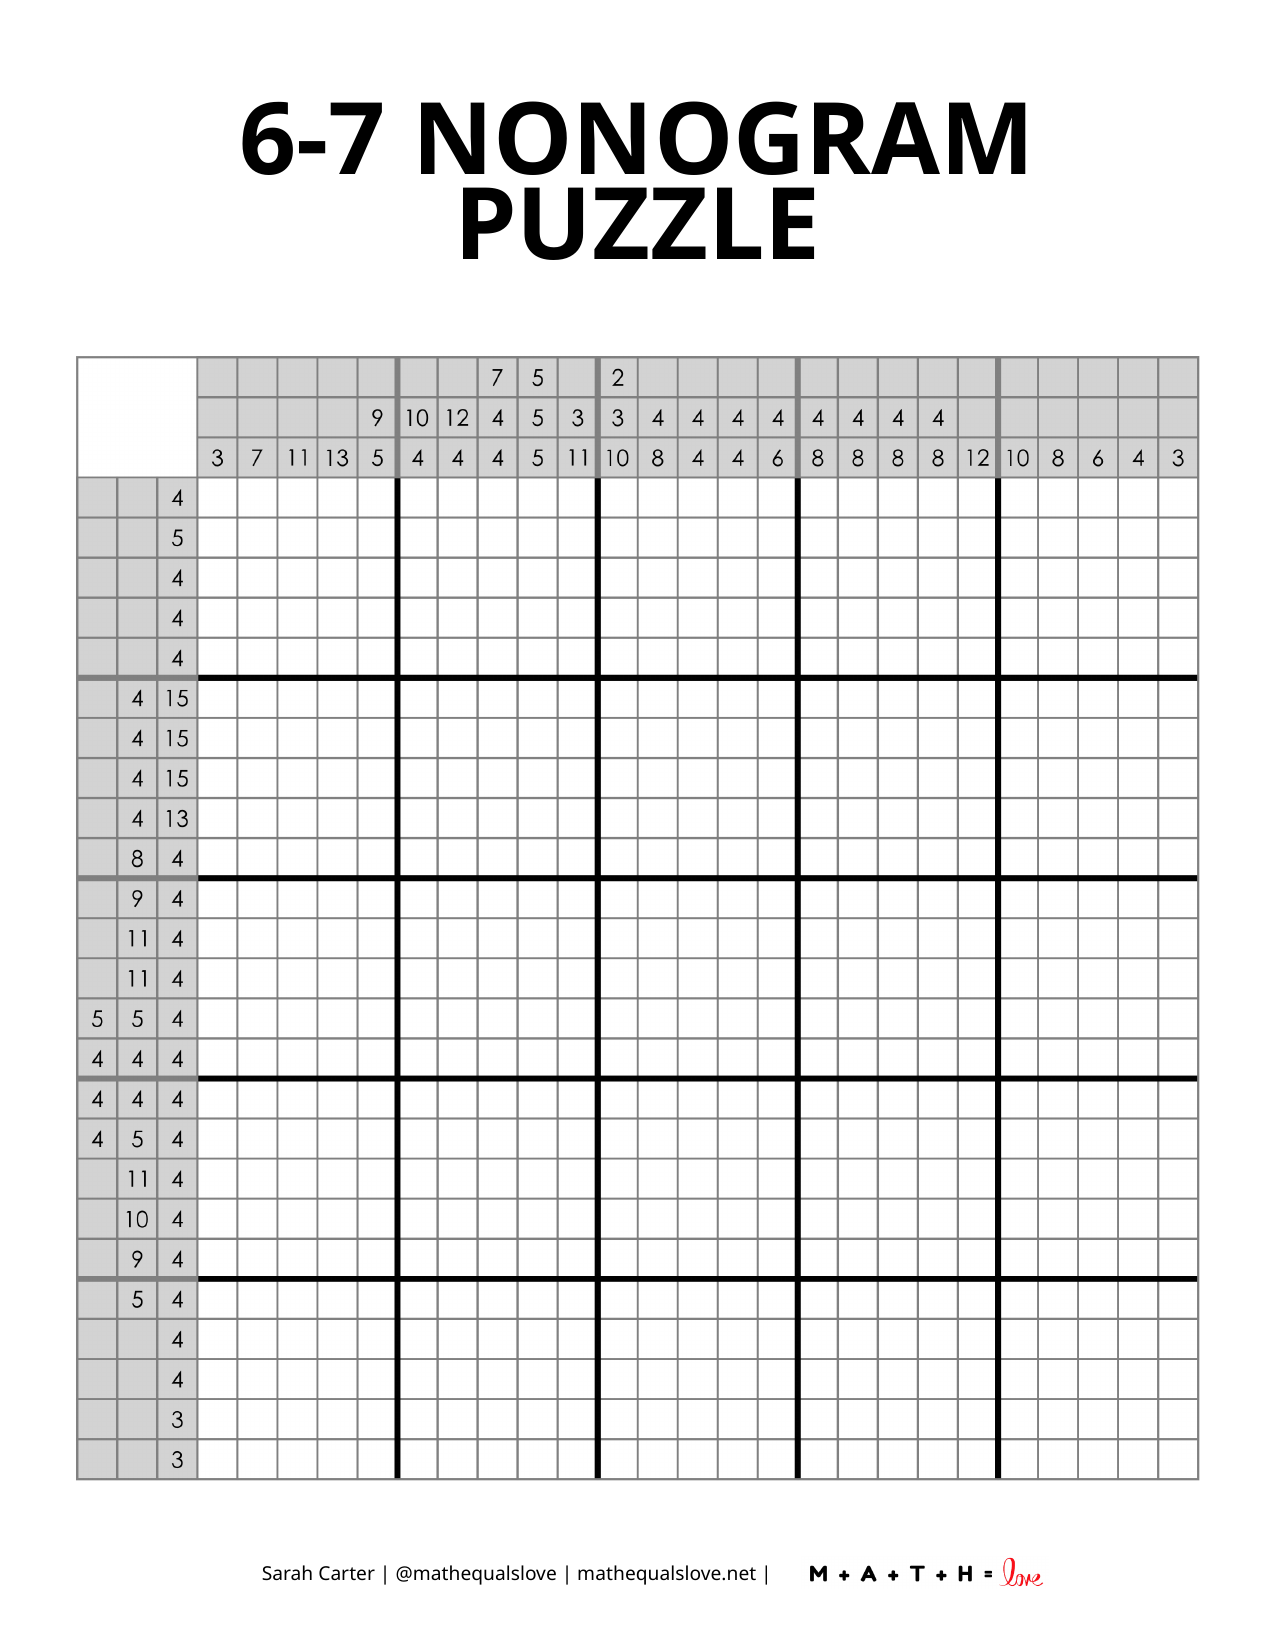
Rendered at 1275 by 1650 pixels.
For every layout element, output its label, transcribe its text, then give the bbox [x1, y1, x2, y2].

text_box Sarah Carter | @mathequalslove | mathequalslove.net | [247, 1553, 1082, 1592]
picture [800, 1555, 1049, 1590]
text_box 6-7 NONOGRAM PUZZLE [220, 109, 1055, 280]
picture [74, 355, 1201, 1482]
